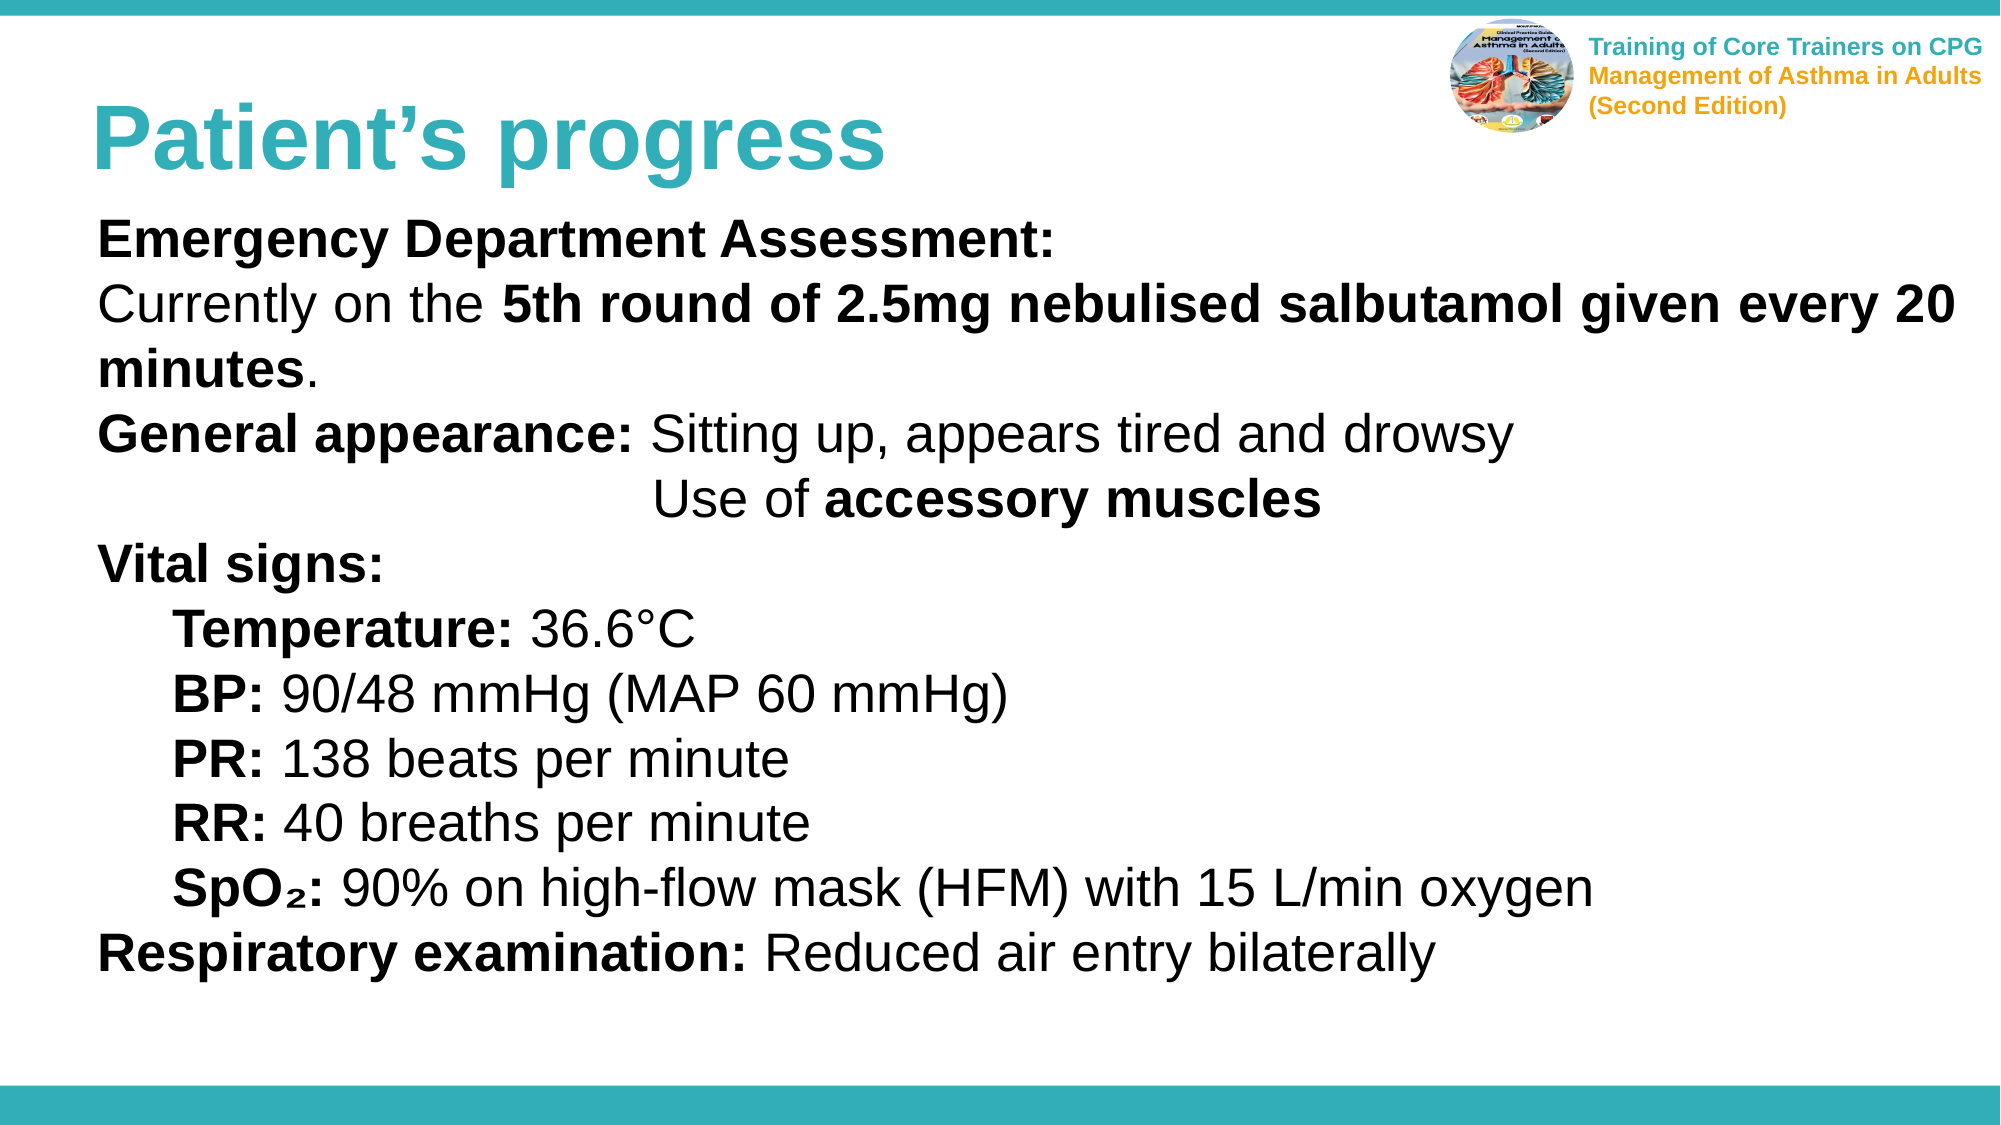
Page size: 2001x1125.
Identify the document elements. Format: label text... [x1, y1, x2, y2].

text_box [1449, 18, 2000, 133]
text_box Patient’s progress [0, 69, 2000, 196]
text_box Emergency Department Assessment: Currently on the 5th round of 2.5mg nebulised salbutamol given every 20 minutes. General appearance: Sitting up, appears tired and drowsy Use of accessory muscles Vital signs: Temperature: 36.6°C BP: 90/48 mmHg (MAP 60 mmHg) PR: 138 beats per minute RR: 40 breaths per minute SpO₂: 90% on high-flow mask (HFM) with 15 L/min oxygen Respiratory examination: Reduced air entry bilaterally [82, 195, 1974, 991]
